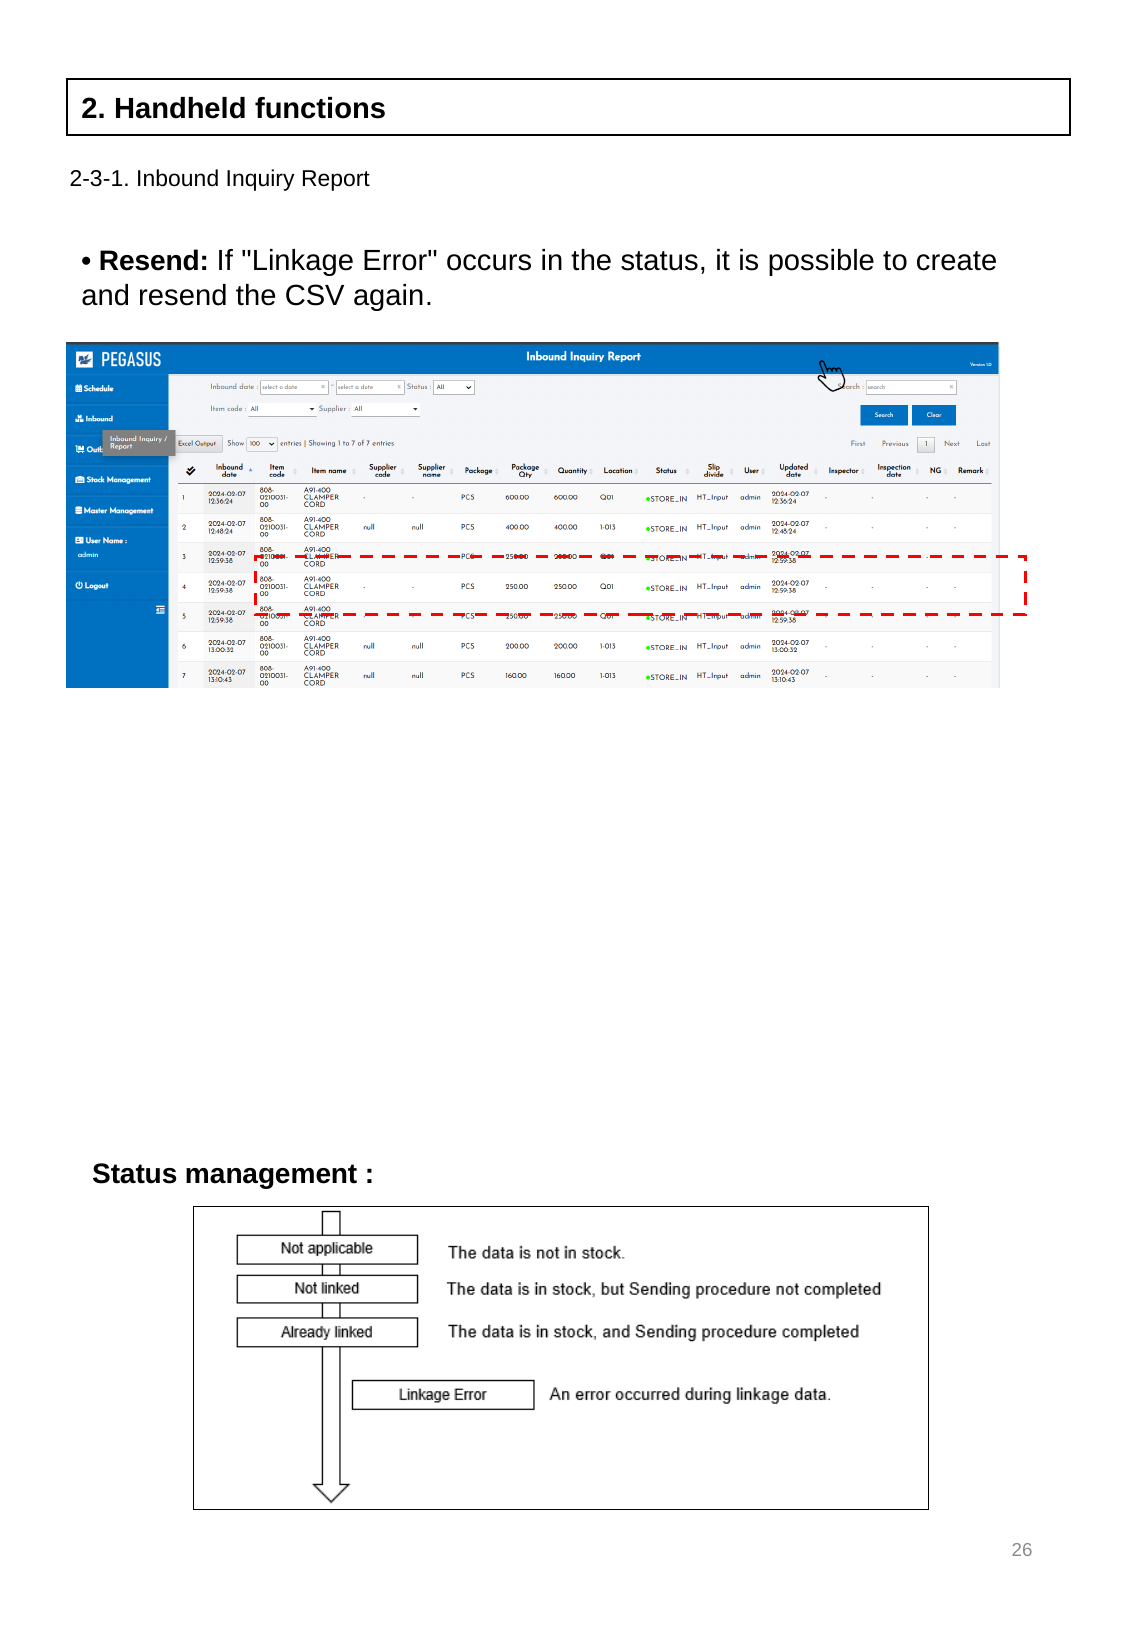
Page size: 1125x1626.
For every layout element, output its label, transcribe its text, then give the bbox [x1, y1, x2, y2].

picture [66, 342, 1000, 688]
picture [193, 1206, 929, 1510]
text_box 2. Handheld functions [66, 78, 1071, 136]
text_box • Resend: If "Linkage Error" occurs in the status, it is possible to create and resend the CSV again. [66, 233, 1095, 319]
text_box Status management : [77, 1148, 640, 1197]
slide_number 26 [794, 1506, 1048, 1593]
text_box 2-3-1. Inbound Inquiry Report [54, 156, 744, 199]
text_box [1000, 555, 1026, 616]
